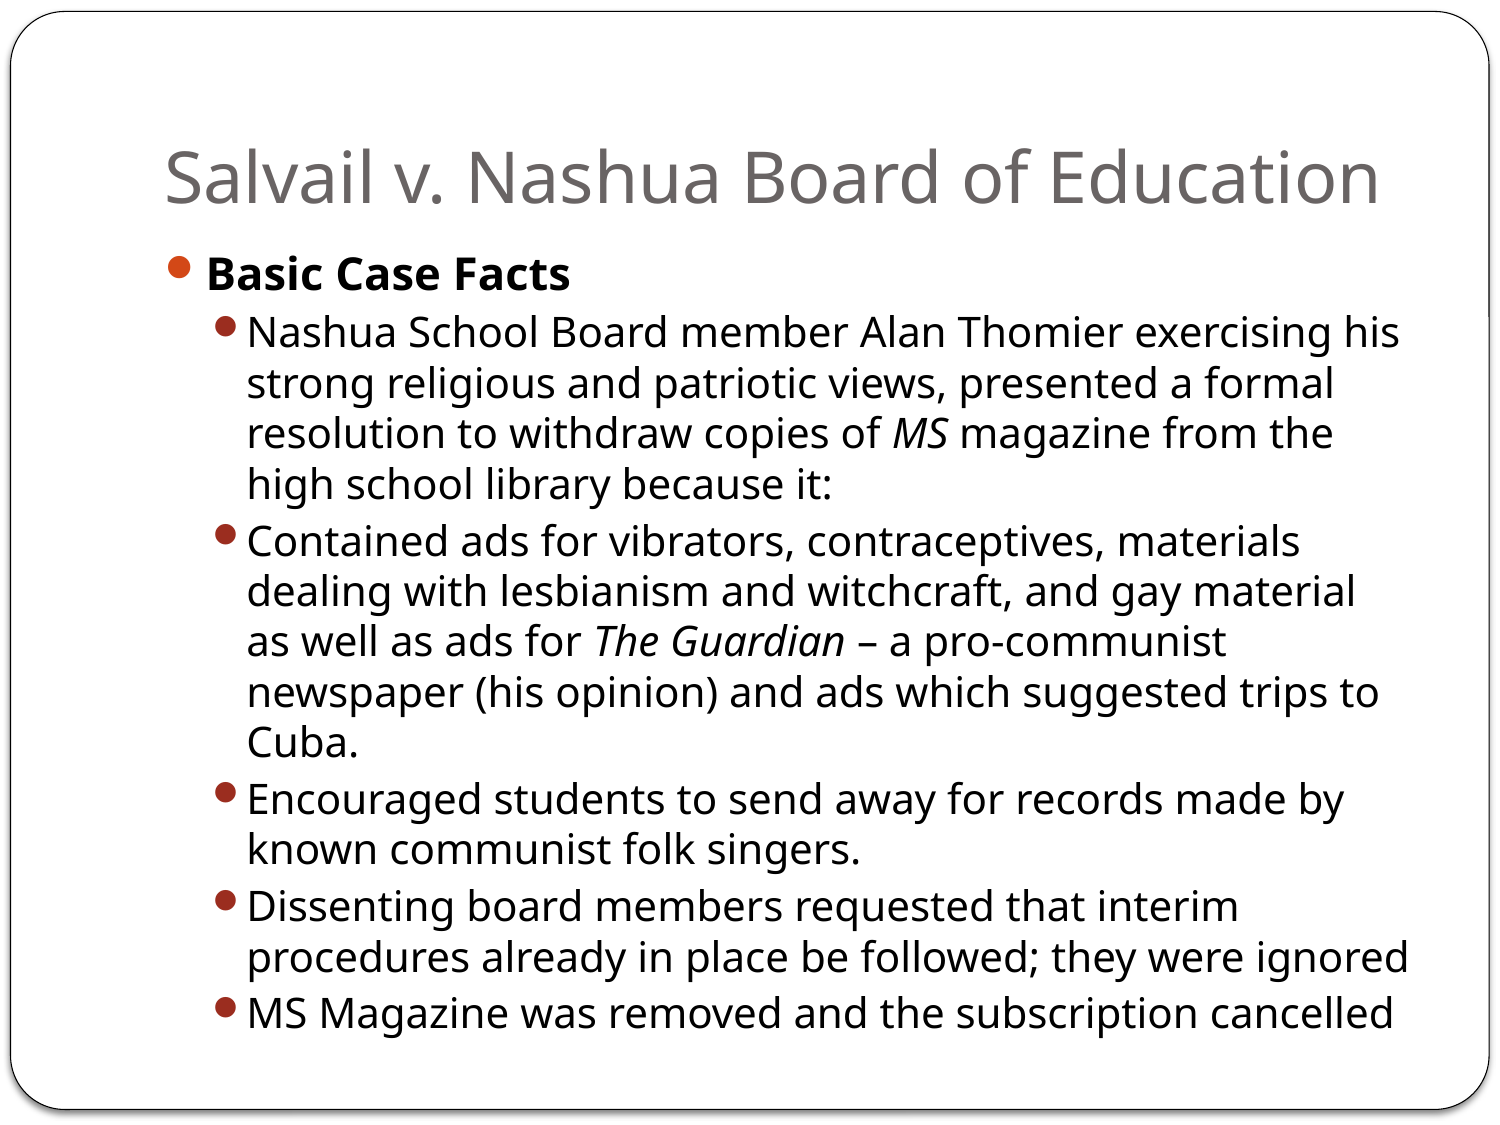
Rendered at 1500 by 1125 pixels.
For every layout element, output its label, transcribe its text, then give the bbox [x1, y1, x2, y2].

list Basic Case Facts Nashua School Board member Alan Thomier exercising his strong religious and patriotic views, presented a formal resolution to withdraw copies of MS magazine from the high school library because it: Contained ads for vibrators, contraceptives, materials dealing with lesbianism and witchcraft, and gay material as well as ads for The Guardian – a pro-communist newspaper (his opinion) and ads which suggested trips to Cuba. Encouraged students to send away for records made by known communist folk singers. Dissenting board members requested that interim procedures already in place be followed; they were ignored MS Magazine was removed and the subscription cancelled [150, 237, 1425, 1050]
title Salvail v. Nashua Board of Education [150, 45, 1425, 233]
